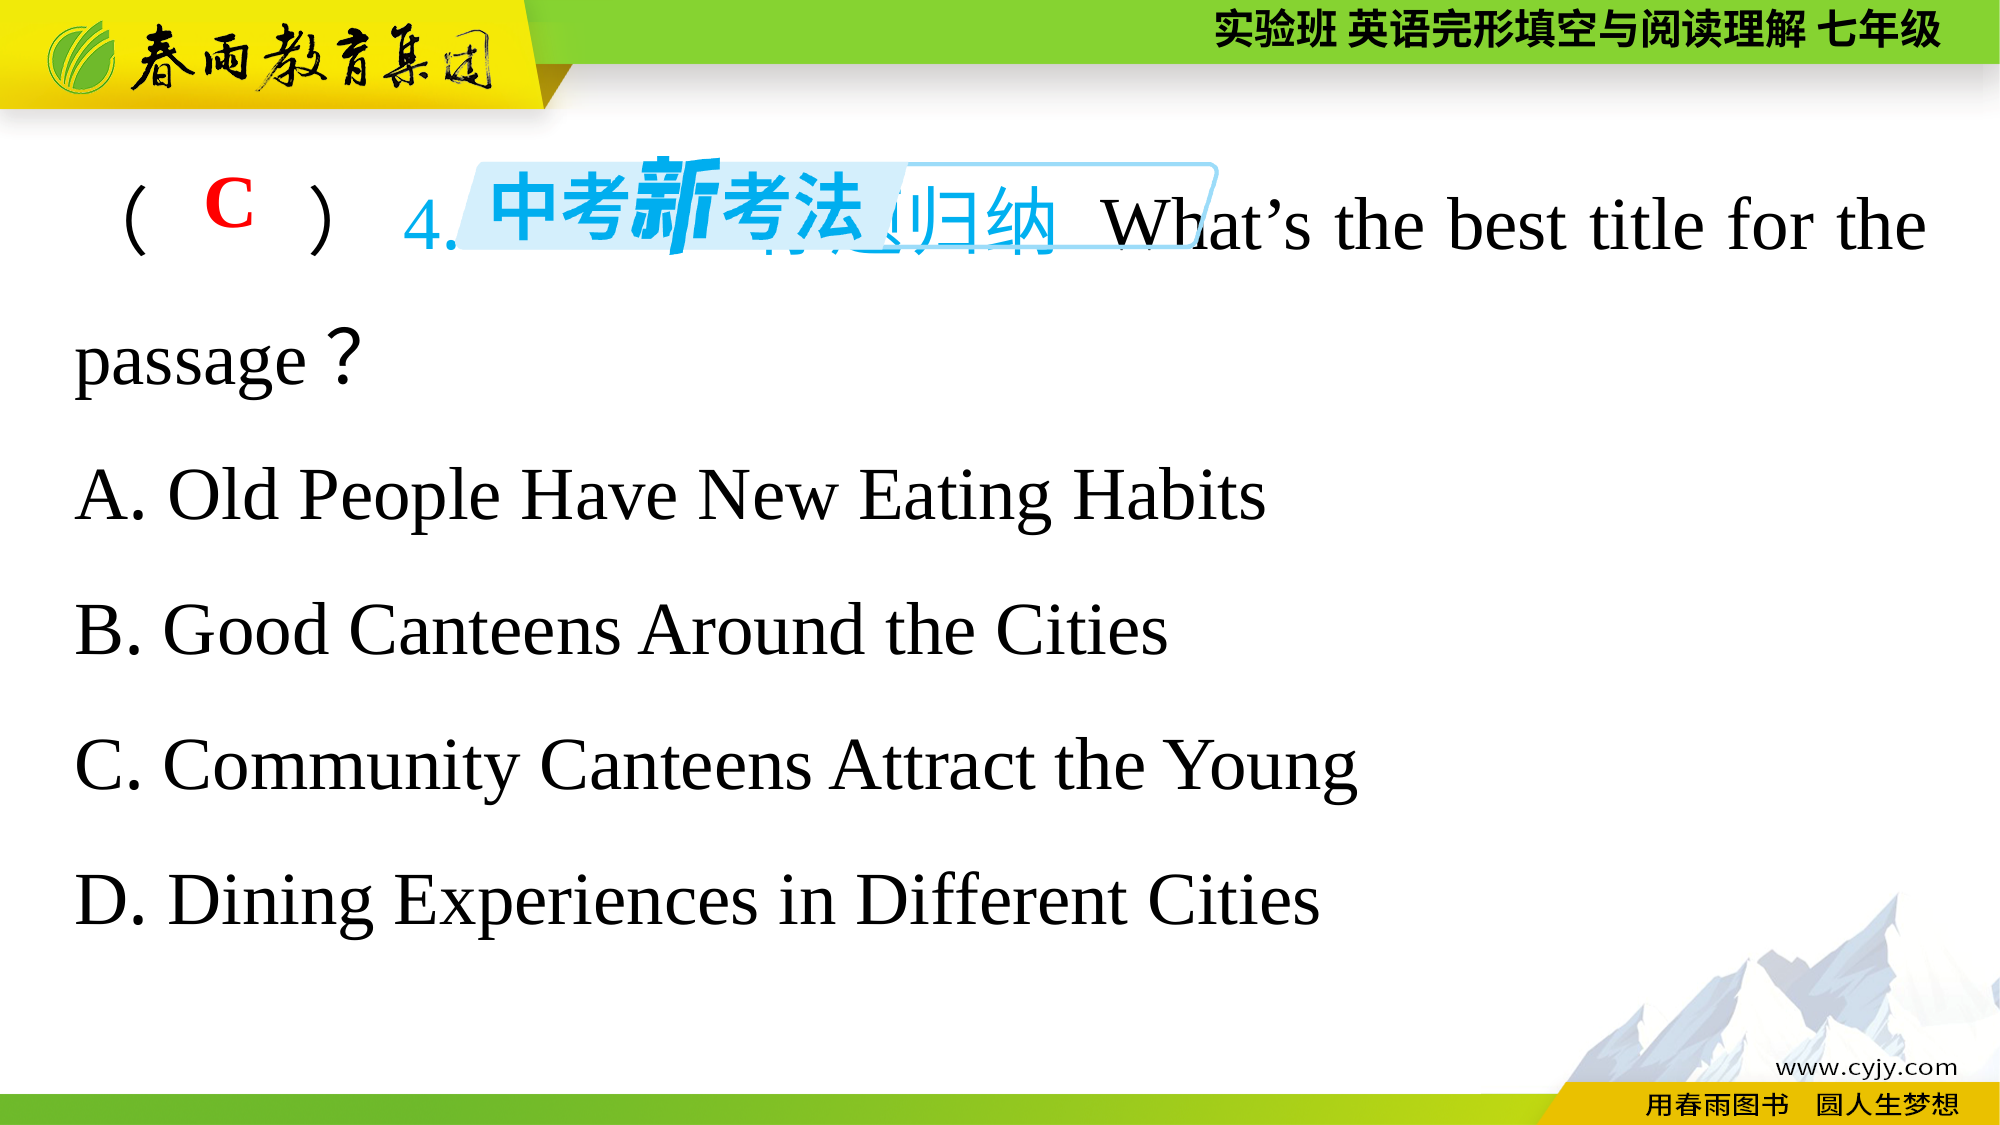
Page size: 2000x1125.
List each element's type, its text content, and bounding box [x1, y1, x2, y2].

picture [0, 0, 2000, 1125]
list （ ）4. 标题归纳 What’s the best title for the passage？ A. Old People Have New Eating Habits B. Good Canteens Around the Cities C. Community Canteens Attract the Young D. Dining Experiences in Different Cities [59, 122, 1944, 956]
